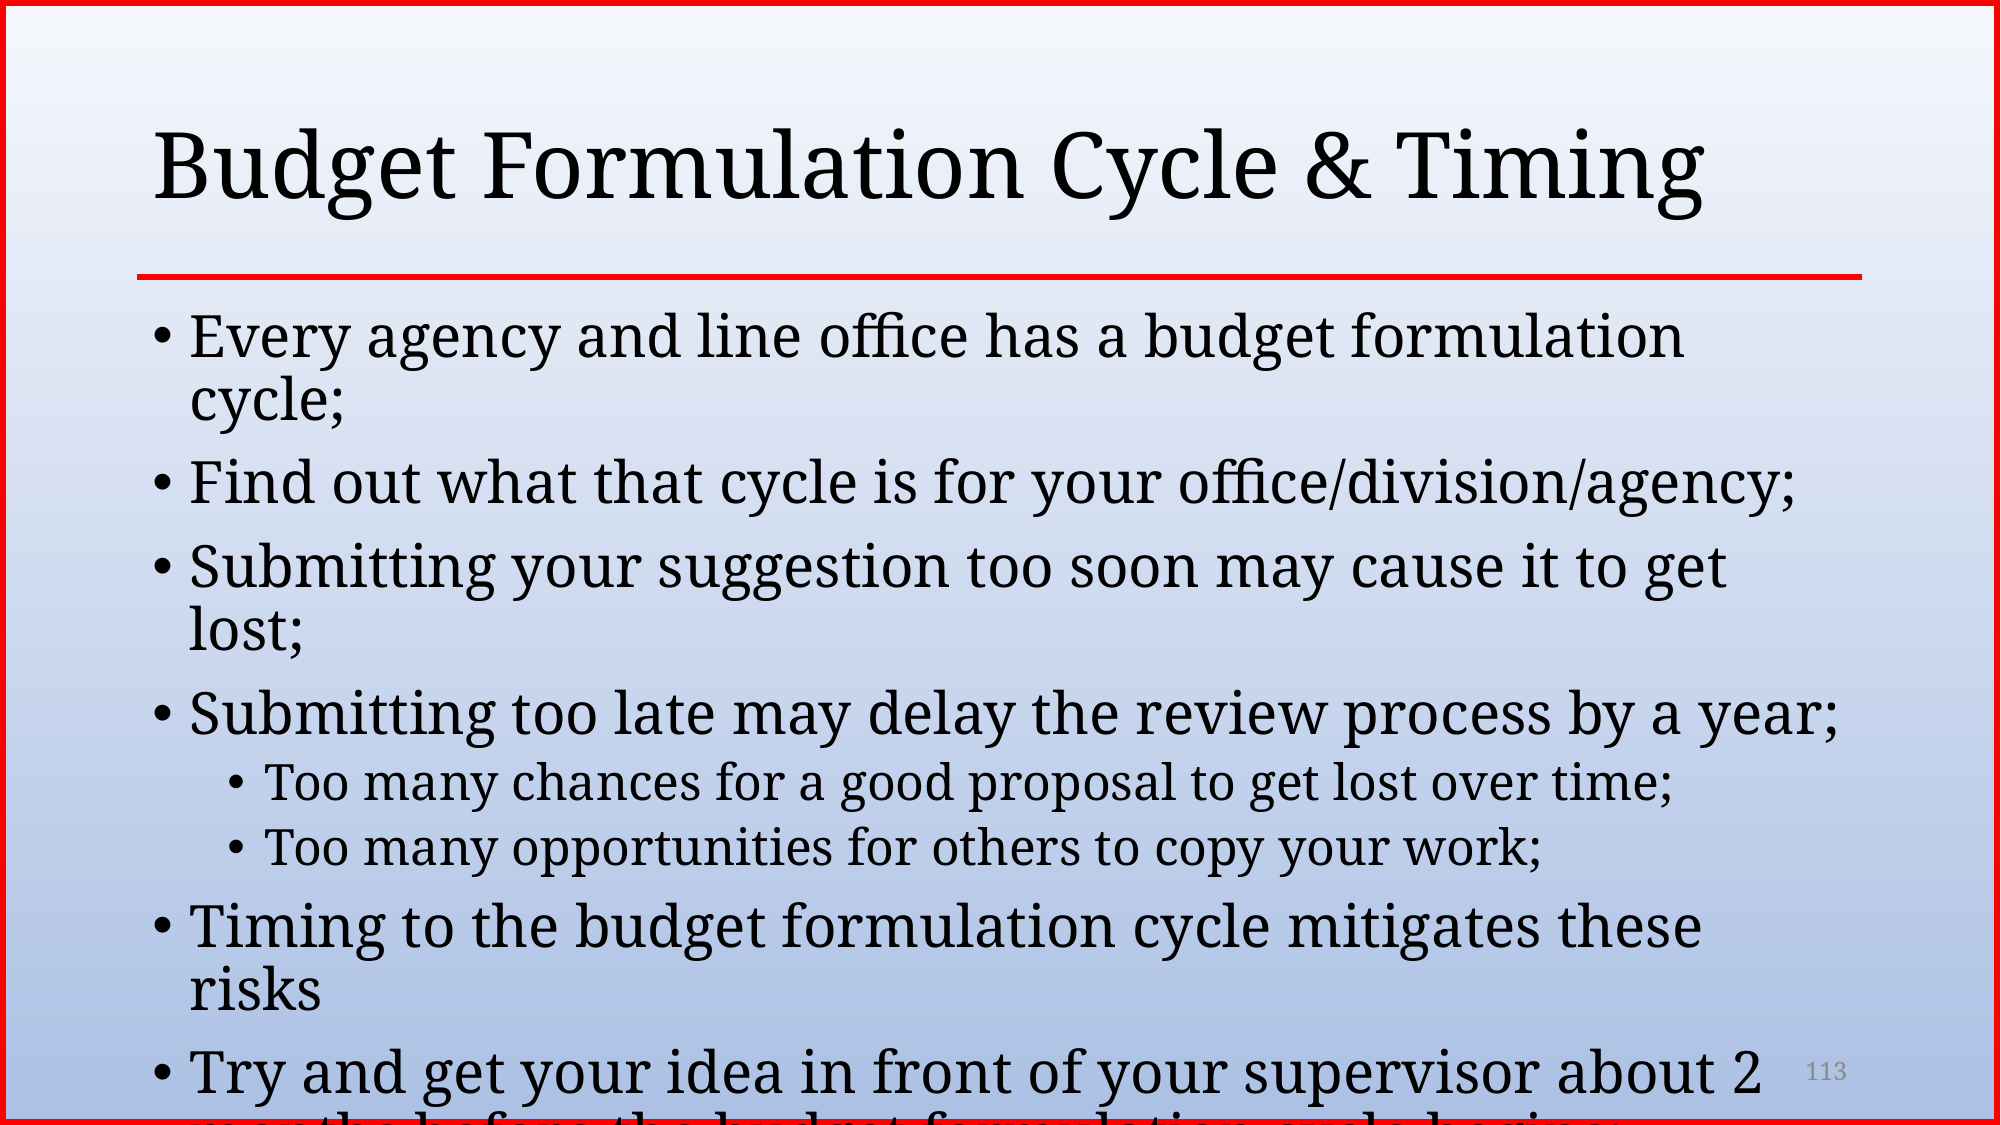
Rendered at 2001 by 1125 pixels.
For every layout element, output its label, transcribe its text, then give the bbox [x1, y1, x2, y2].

slide_number 113 [1412, 1042, 1863, 1103]
title Budget Formulation Cycle & Timing [137, 59, 1863, 278]
list Every agency and line office has a budget formulation cycle; Find out what that cycle is for your office/division/agency; Submitting your suggestion too soon may cause it to get lost; Submitting too late may delay the review process by a year; Too many chances for a good proposal to get lost over time; Too many opportunities for others to copy your work; Timing to the budget formulation cycle mitigates these risks Try and get your idea in front of your supervisor about 2 months before the budget formulation cycle begins; [137, 299, 1863, 1014]
